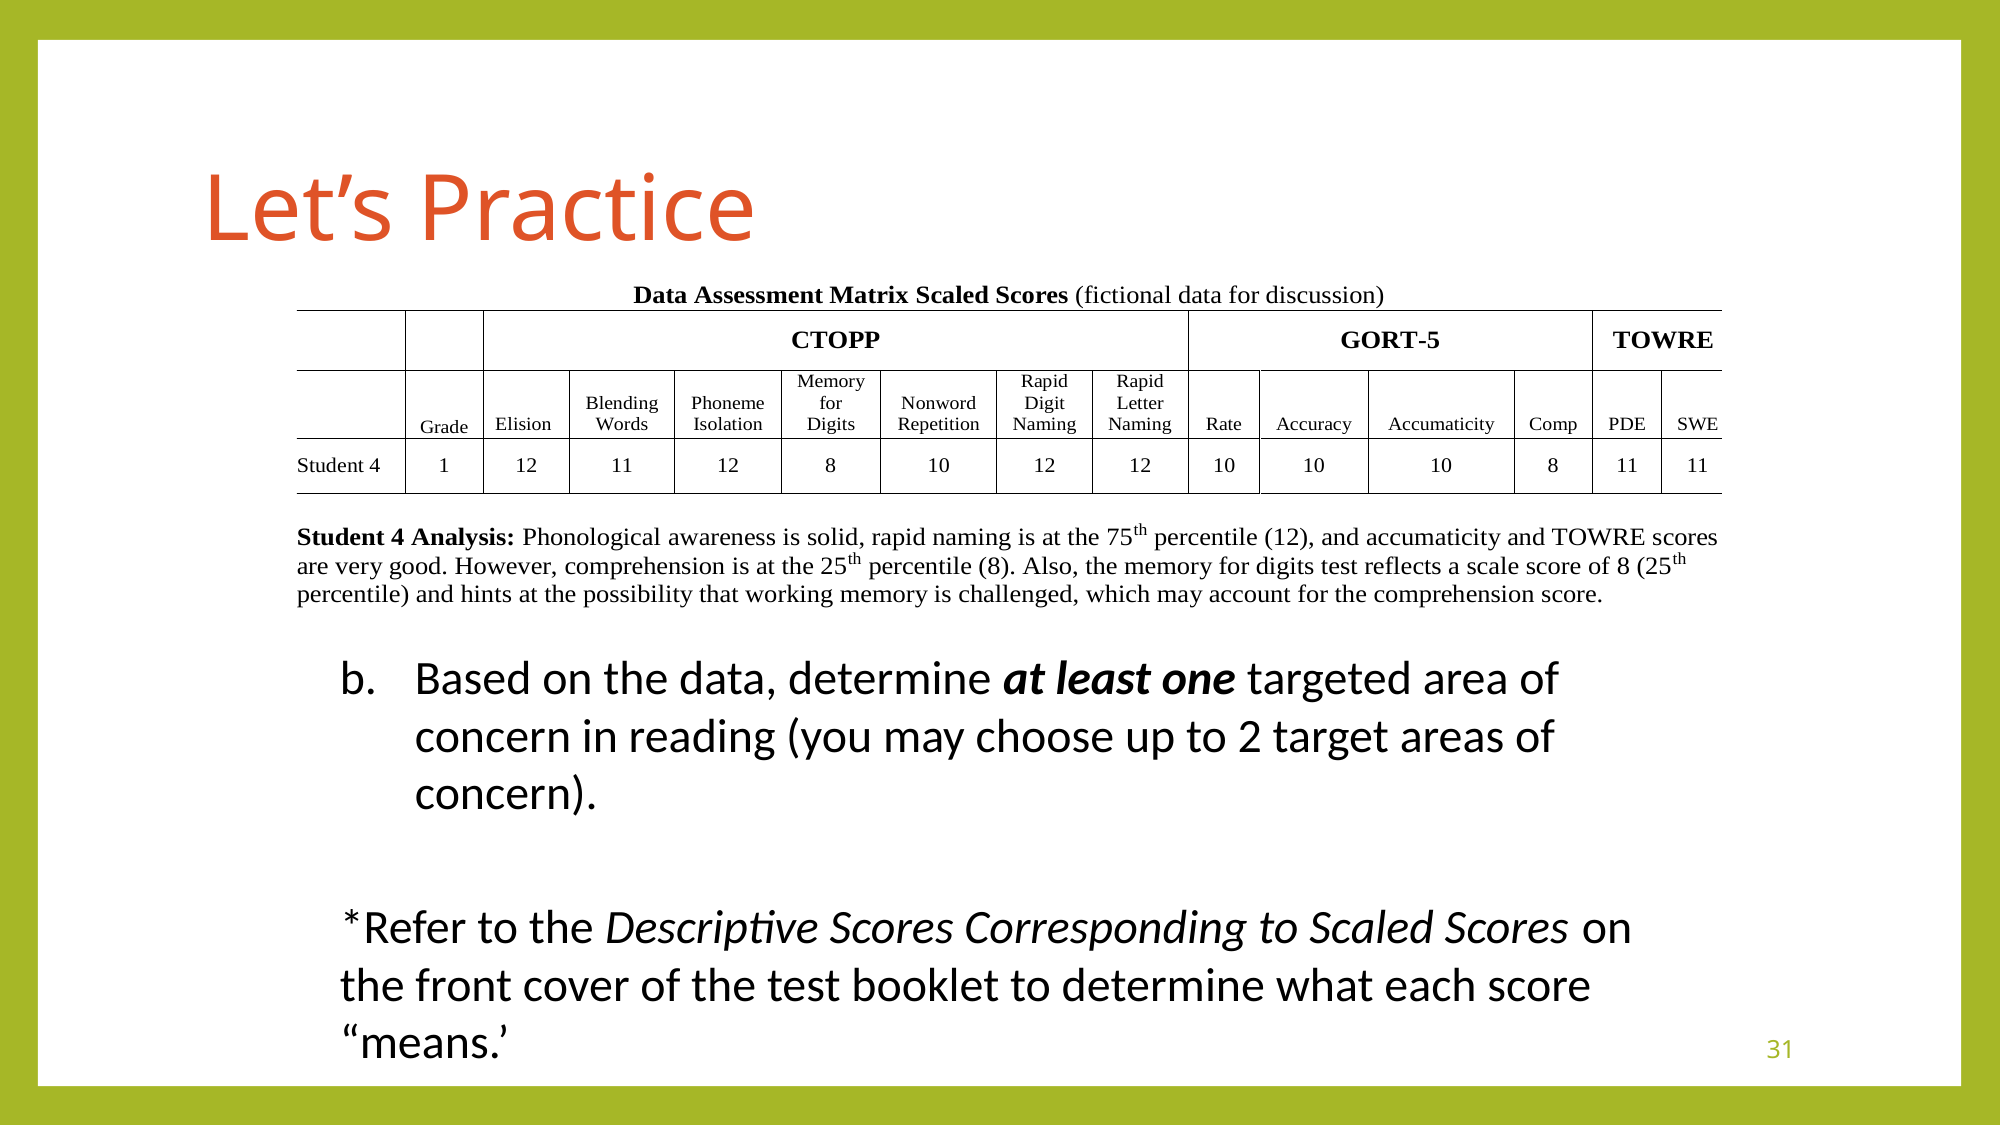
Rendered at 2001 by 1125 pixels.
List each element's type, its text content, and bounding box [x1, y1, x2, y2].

title Let’s Practice [187, 99, 1808, 323]
picture [296, 280, 1723, 639]
slide_number 31 [1530, 1020, 1811, 1081]
text_box Based on the data, determine at least one targeted area of concern in reading (you may choose up to 2 target areas of concern). *Refer to the Descriptive Scores Corresponding to Scaled Scores on the front cover of the test booklet to determine what each score “means.’ [324, 647, 1657, 1076]
